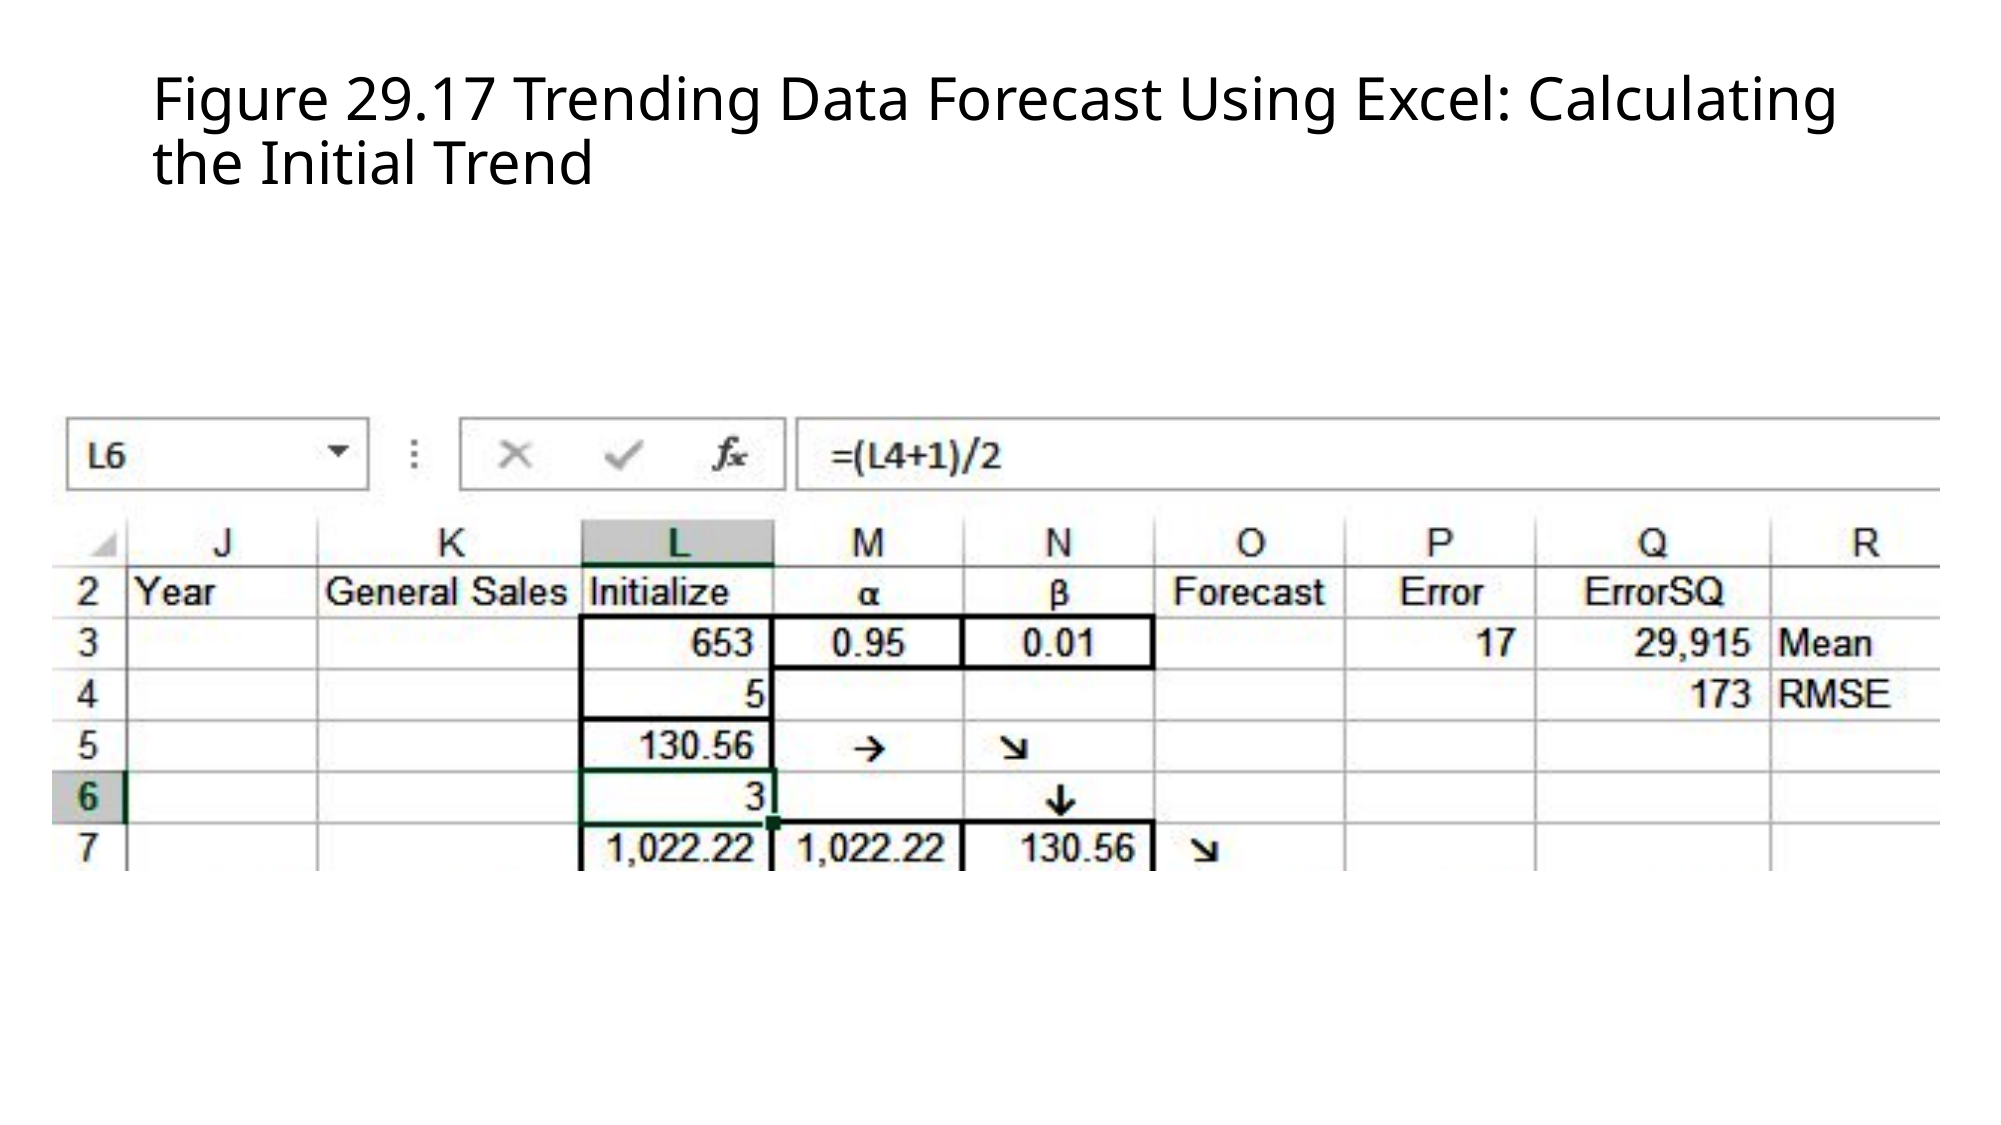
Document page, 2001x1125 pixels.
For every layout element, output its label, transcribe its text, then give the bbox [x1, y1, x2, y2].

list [52, 415, 1940, 871]
title Figure 29.17 Trending Data Forecast Using Excel: Calculating the Initial Trend [137, 59, 1863, 278]
